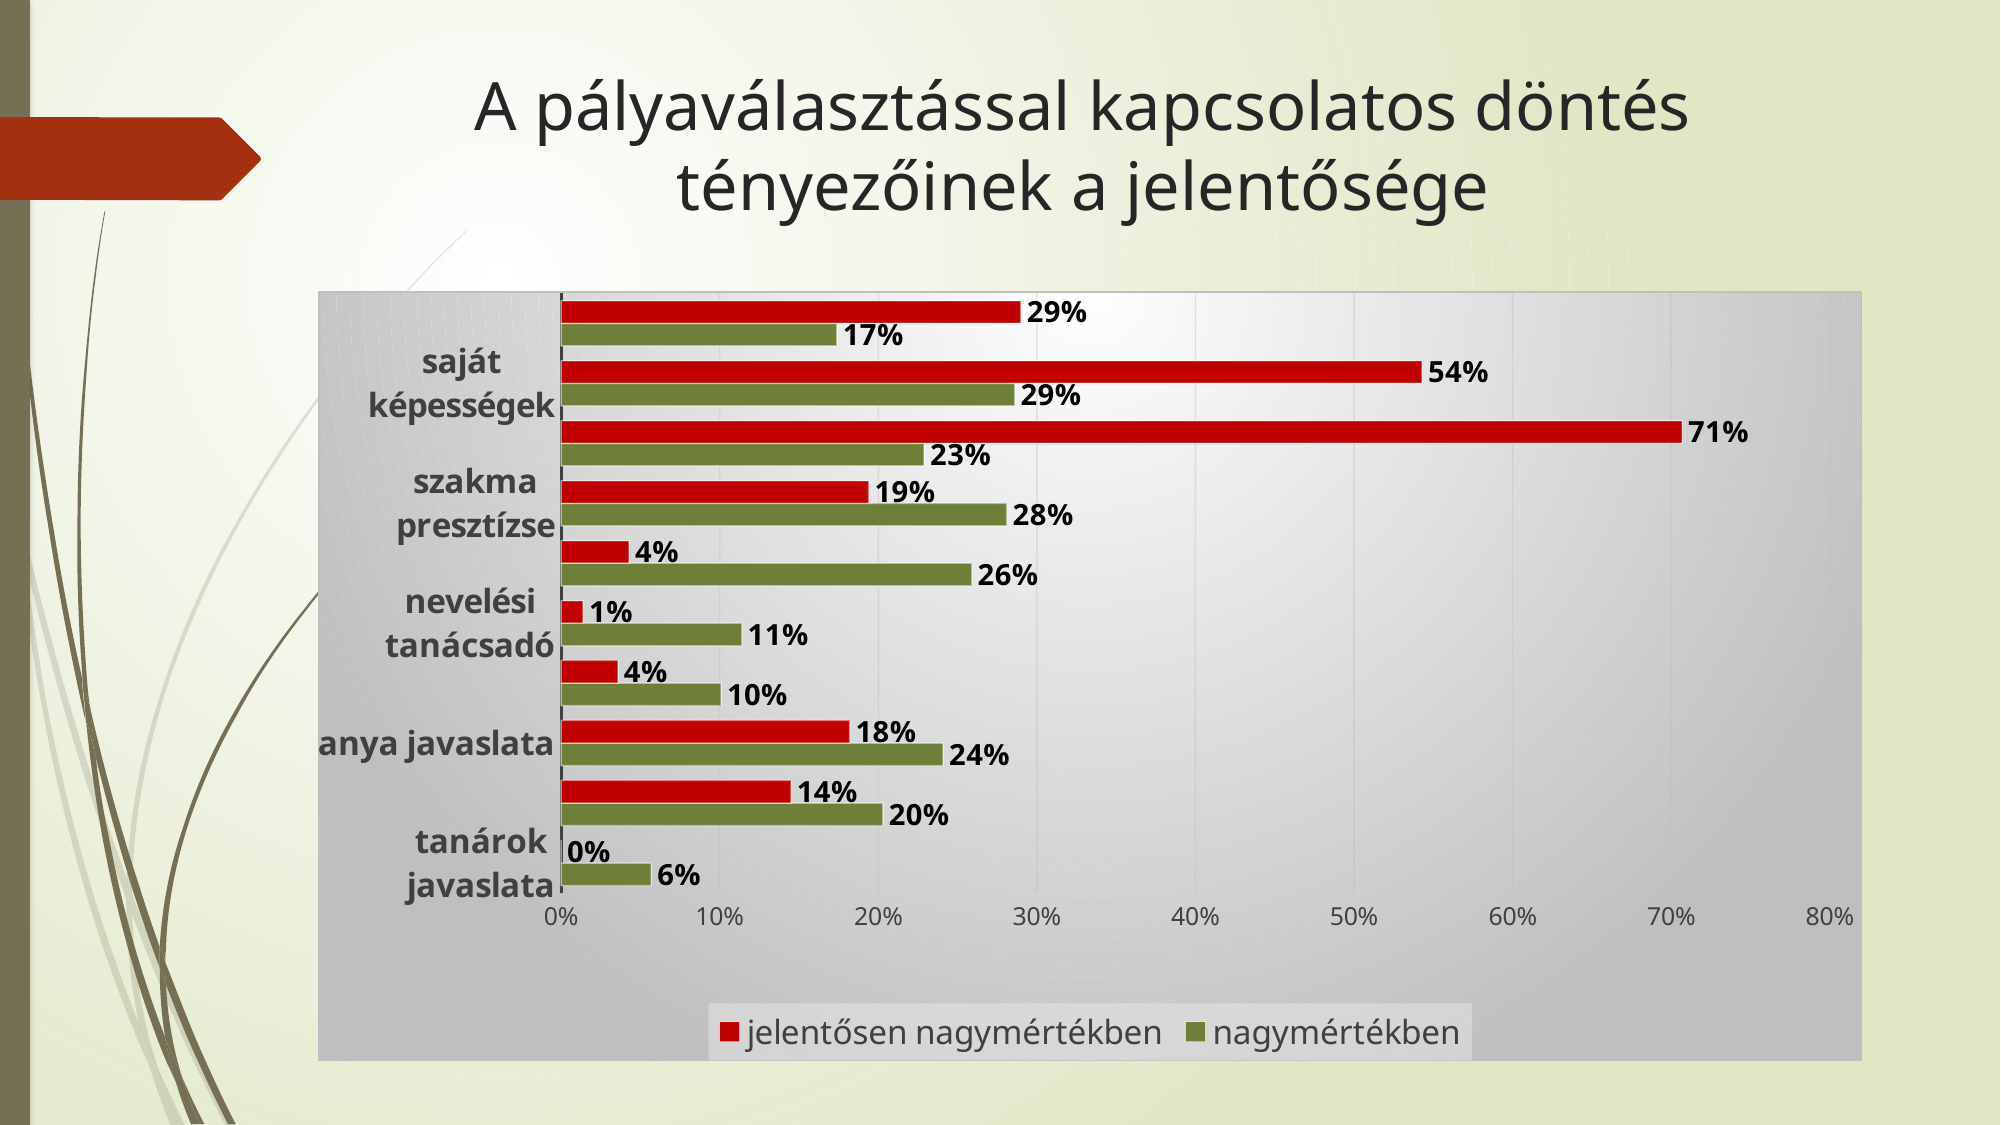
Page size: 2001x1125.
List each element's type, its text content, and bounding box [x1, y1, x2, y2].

chart [317, 290, 1863, 1062]
title A pályaválasztással kapcsolatos döntés tényezőinek a jelentősége [282, 55, 1885, 242]
